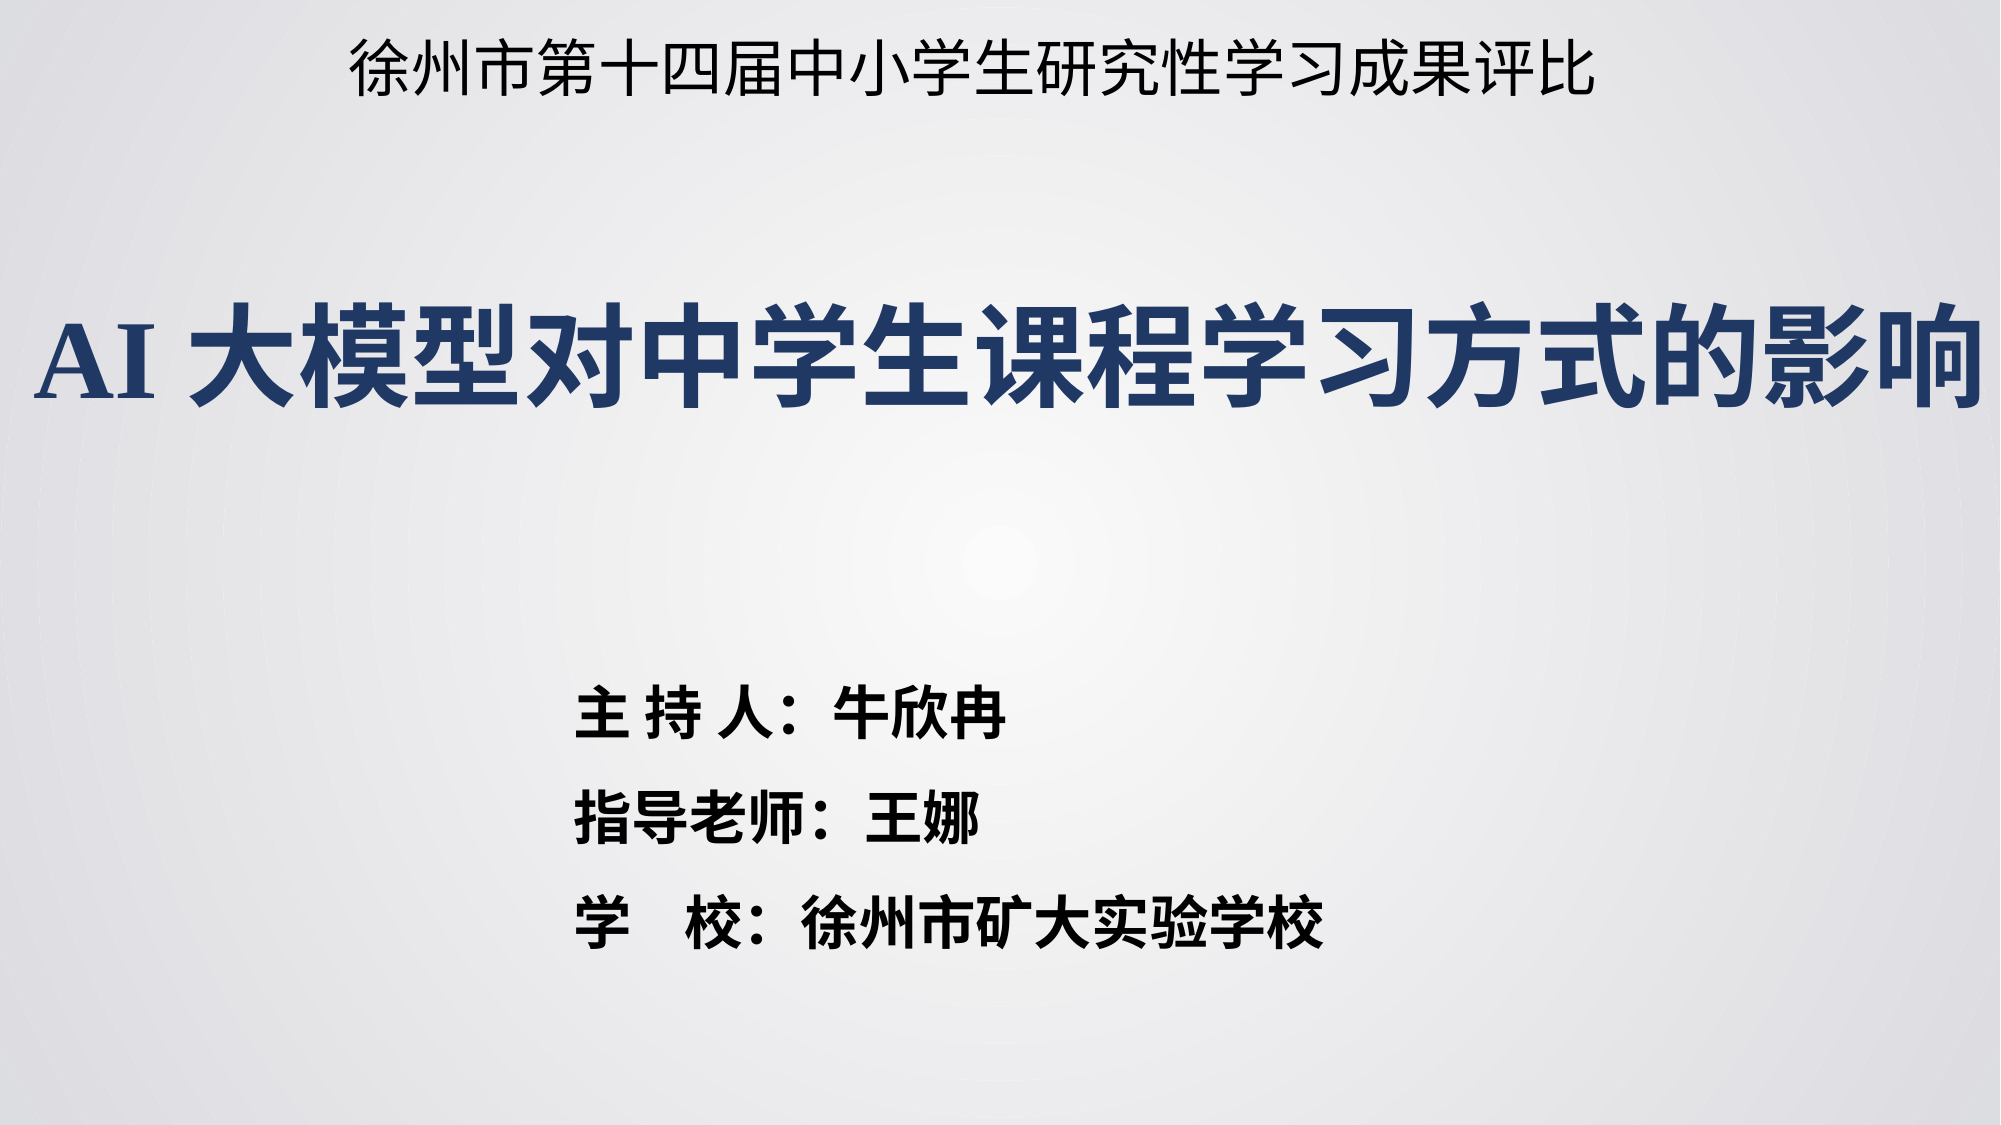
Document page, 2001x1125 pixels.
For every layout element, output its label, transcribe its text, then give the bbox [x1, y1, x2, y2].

text_box 主 持 人：牛欣冉 指导老师：王娜 学 校：徐州市矿大实验学校 [558, 633, 1716, 1125]
text_box 徐州市第十四届中小学生研究性学习成果评比 [333, 20, 1816, 122]
text_box AI大模型对中学生课程学习方式的影响 [18, 279, 2000, 429]
